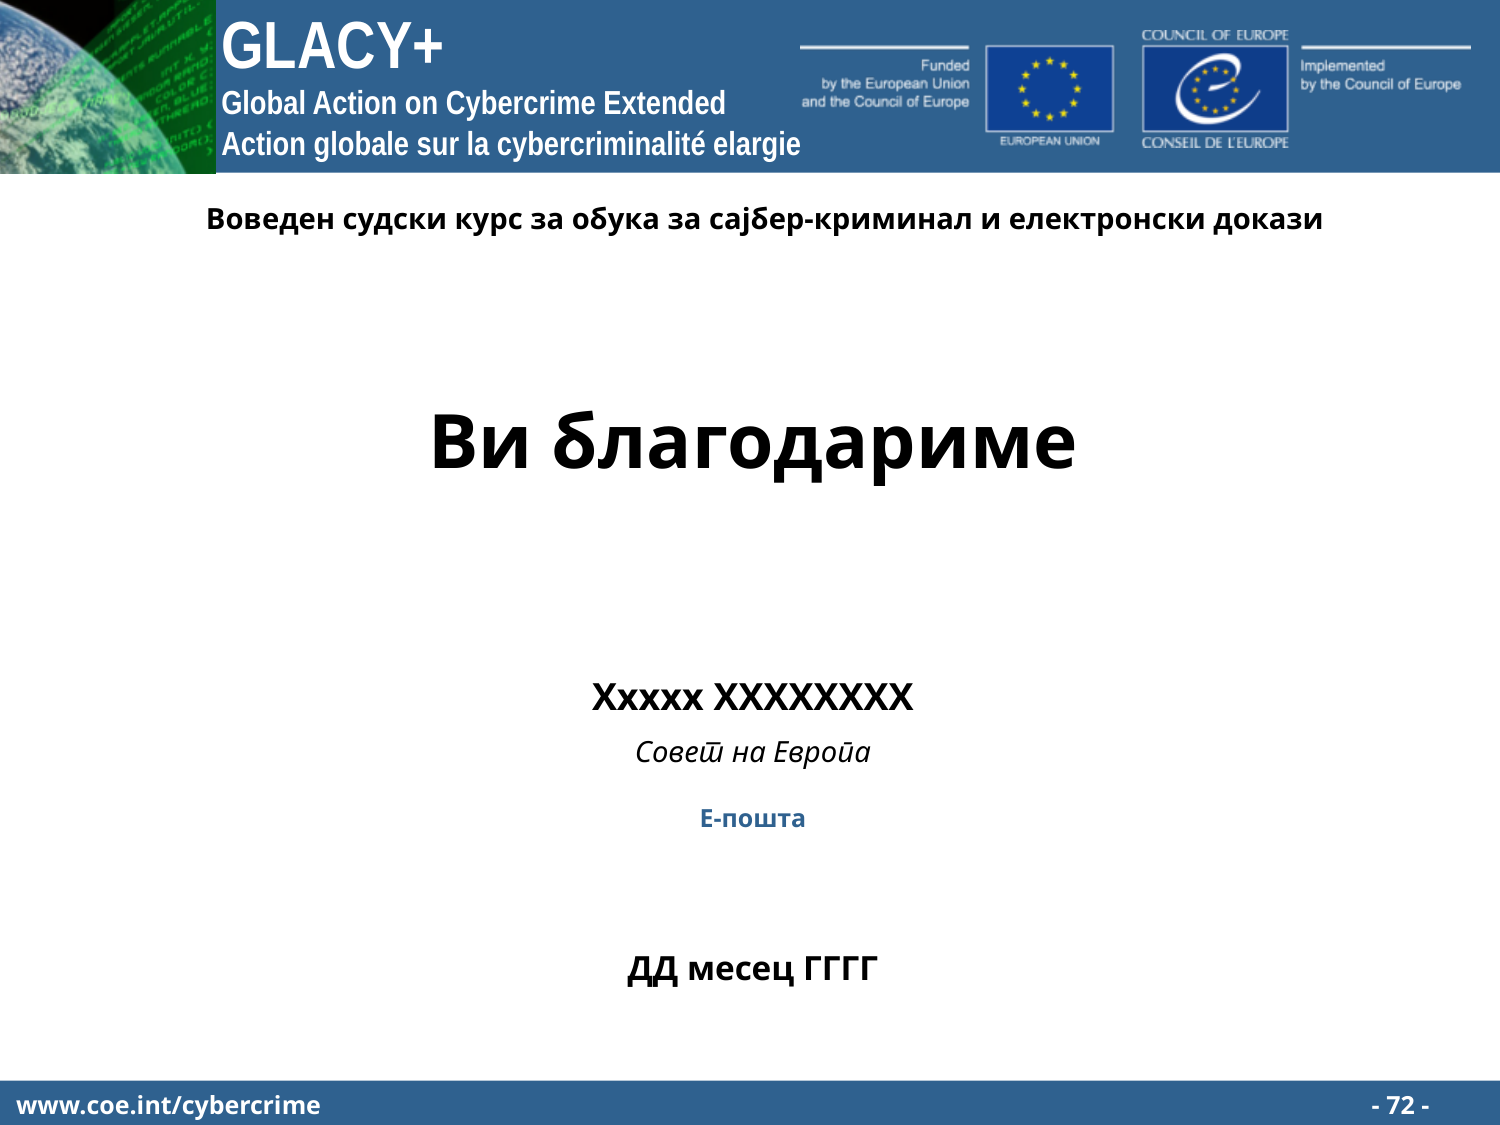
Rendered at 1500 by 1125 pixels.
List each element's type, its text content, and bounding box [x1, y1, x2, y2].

picture [799, 30, 1471, 148]
text_box Ви благодариме Xxxxx XXXXXXXX Совет на Европа Е-пошта ДД месец ГГГГ [47, 385, 1459, 995]
text_box GLACY+ Global Action on Cybercrime Extended Action globale sur la cybercriminalité elargie [220, 0, 880, 169]
picture [0, 0, 216, 174]
text_box [220, 0, 1500, 175]
text_box www.coe.int/cybercrime - 72 - [1, 1082, 1500, 1125]
text_box Воведен судски курс за обука за сајбер-криминал и електронски докази [59, 193, 1471, 243]
text_box [0, 1079, 1500, 1125]
